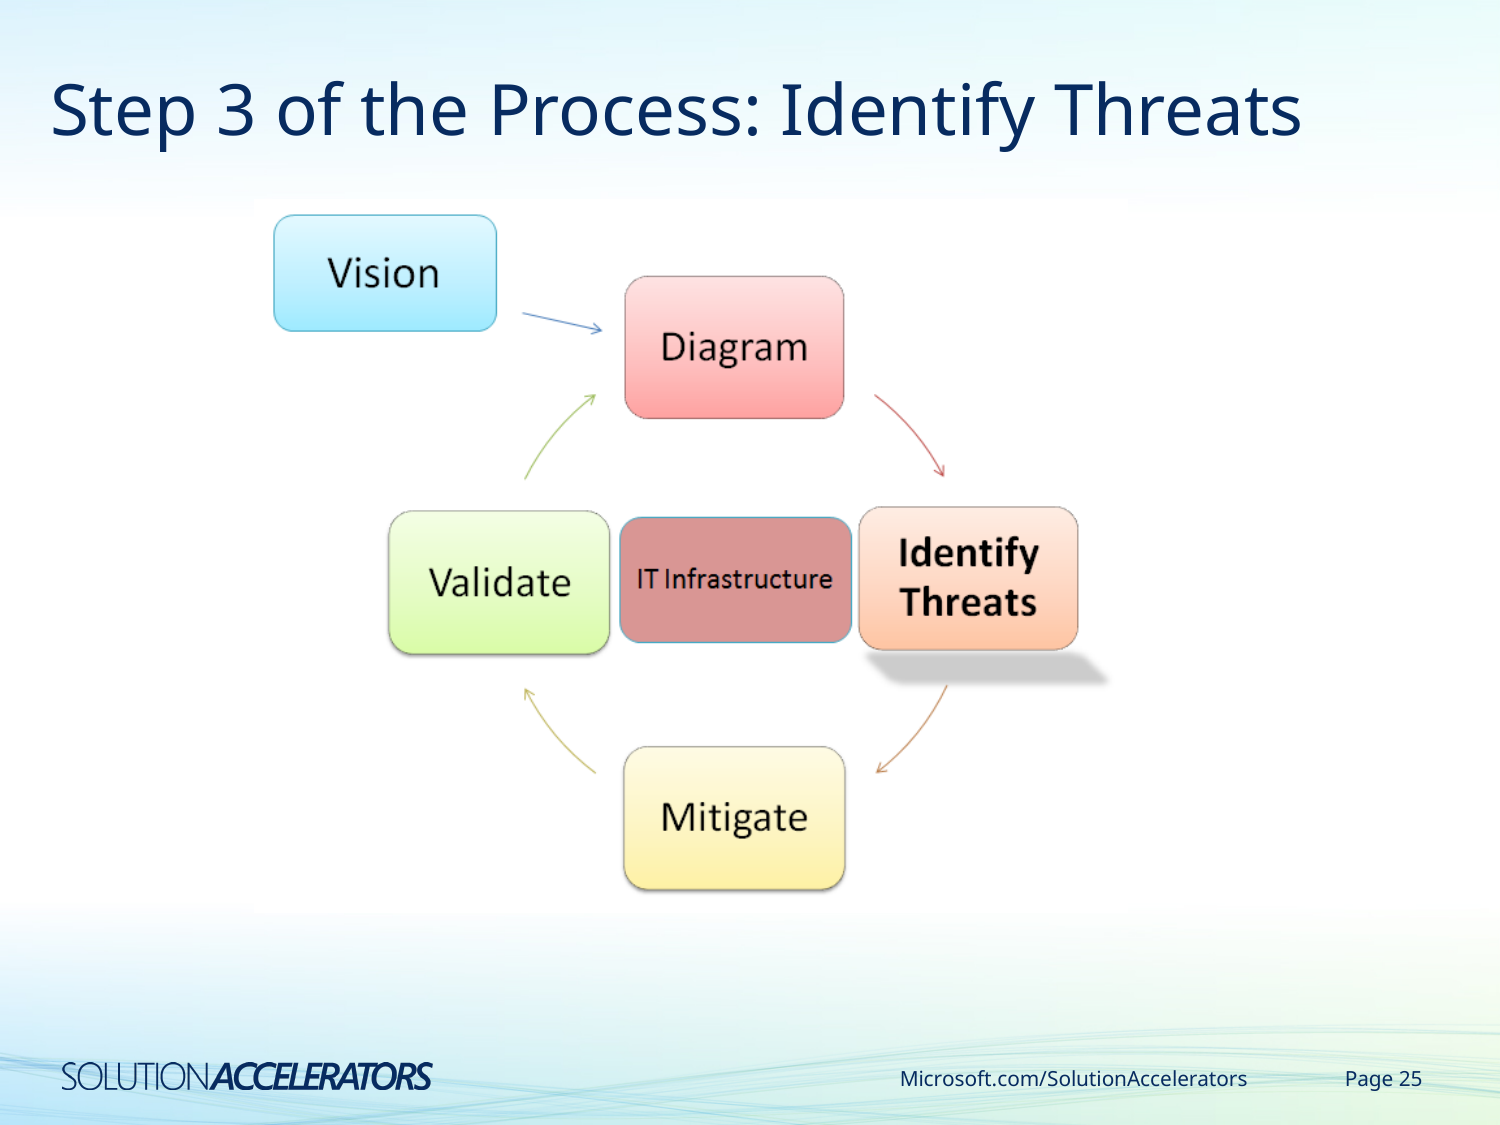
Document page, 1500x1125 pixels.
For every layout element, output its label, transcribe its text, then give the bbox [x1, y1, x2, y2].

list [253, 199, 1129, 913]
title Step 3 of the Process: Identify Threats [50, 37, 1450, 150]
slide_number Page 25 [1287, 1050, 1438, 1110]
footer Microsoft.com/SolutionAccelerators [787, 1050, 1263, 1110]
picture [0, 0, 1500, 1125]
